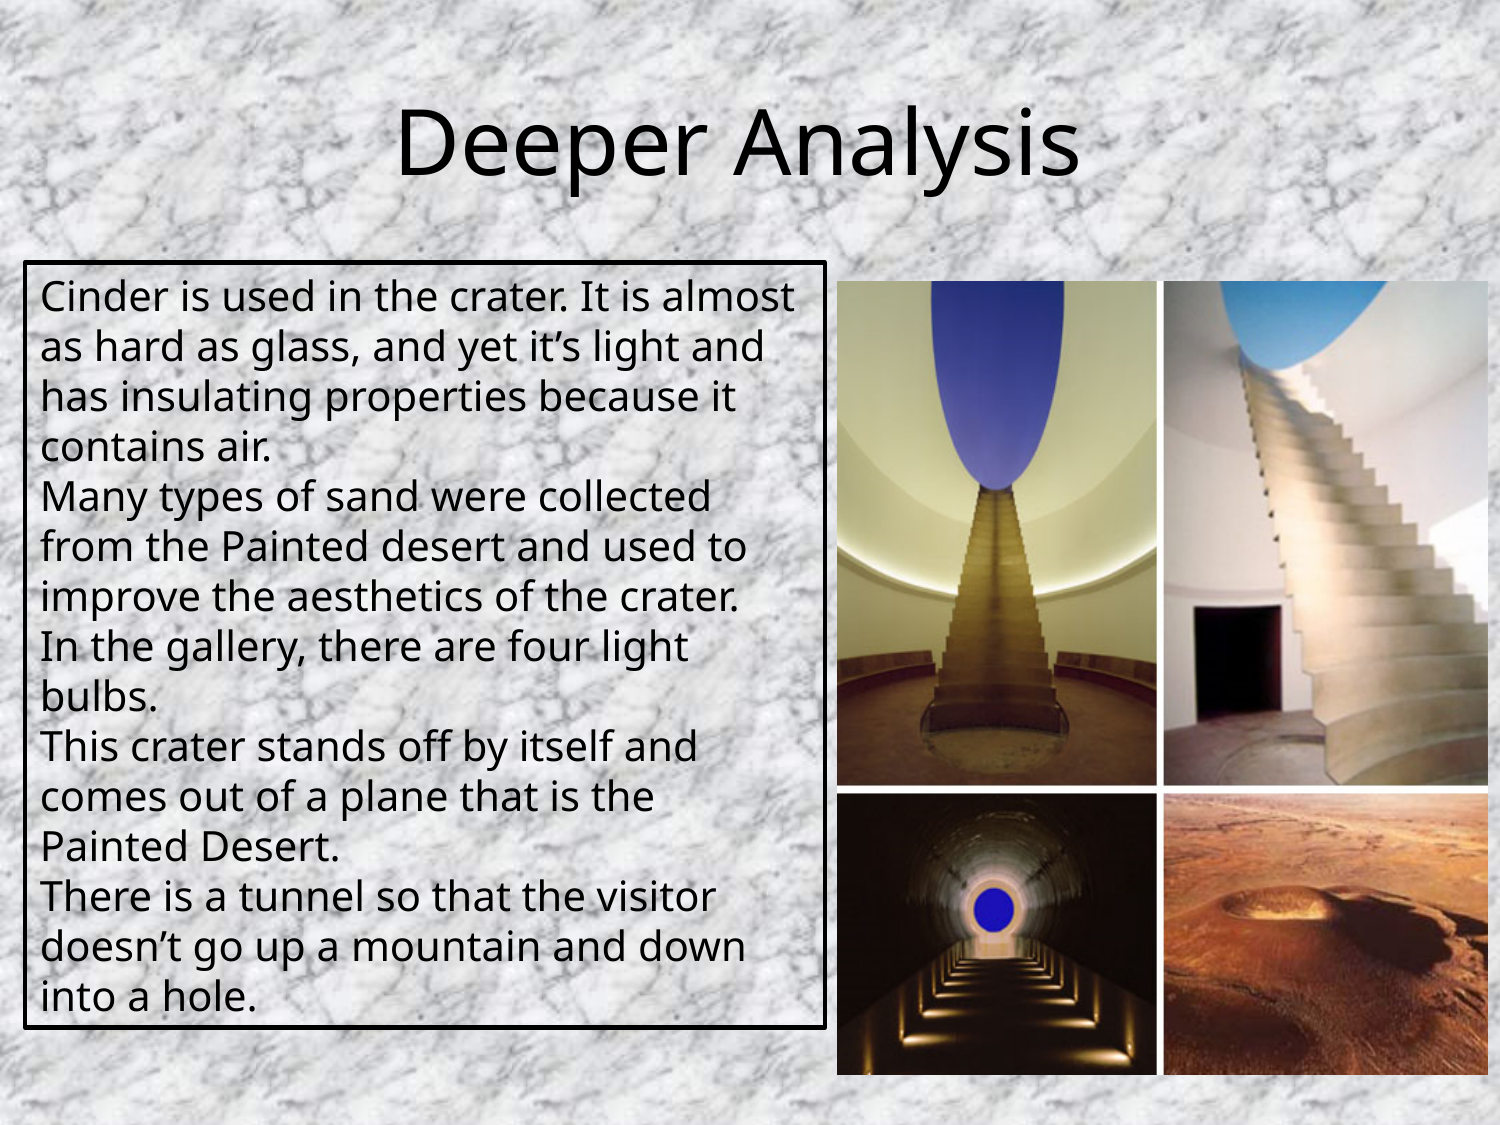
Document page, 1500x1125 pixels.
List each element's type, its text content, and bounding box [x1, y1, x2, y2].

title Deeper Analysis [74, 44, 1426, 234]
text_box Cinder is used in the crater. It is almost as hard as glass, and yet it’s light and has insulating properties because it contains air. Many types of sand were collected from the Painted desert and used to improve the aesthetics of the crater. In the gallery, there are four light bulbs. This crater stands off by itself and comes out of a plane that is the Painted Desert. There is a tunnel so that the visitor doesn’t go up a mountain and down into a hole. [23, 260, 827, 1030]
picture [0, 0, 1500, 1125]
